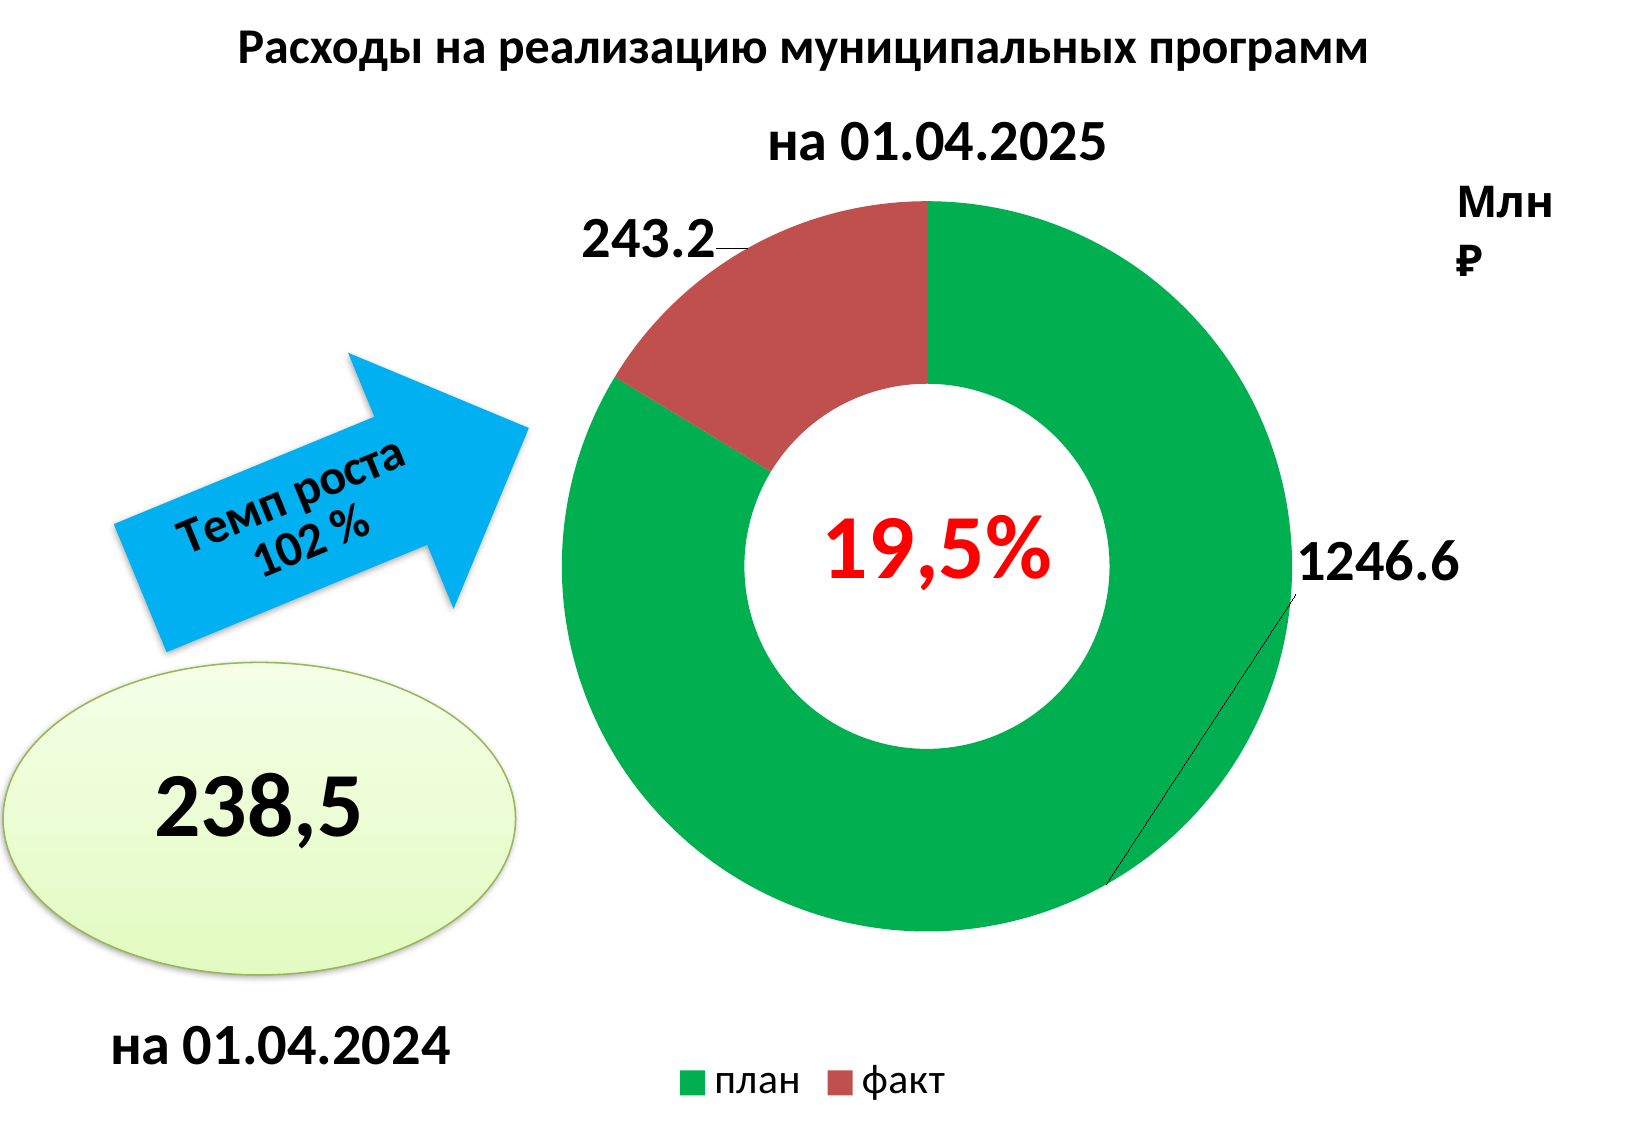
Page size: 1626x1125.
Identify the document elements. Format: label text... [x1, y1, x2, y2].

title Расходы на реализацию муниципальных программ [37, 0, 1582, 100]
text_box на 01.04.2025 [687, 99, 1188, 148]
chart [0, 149, 1625, 1113]
